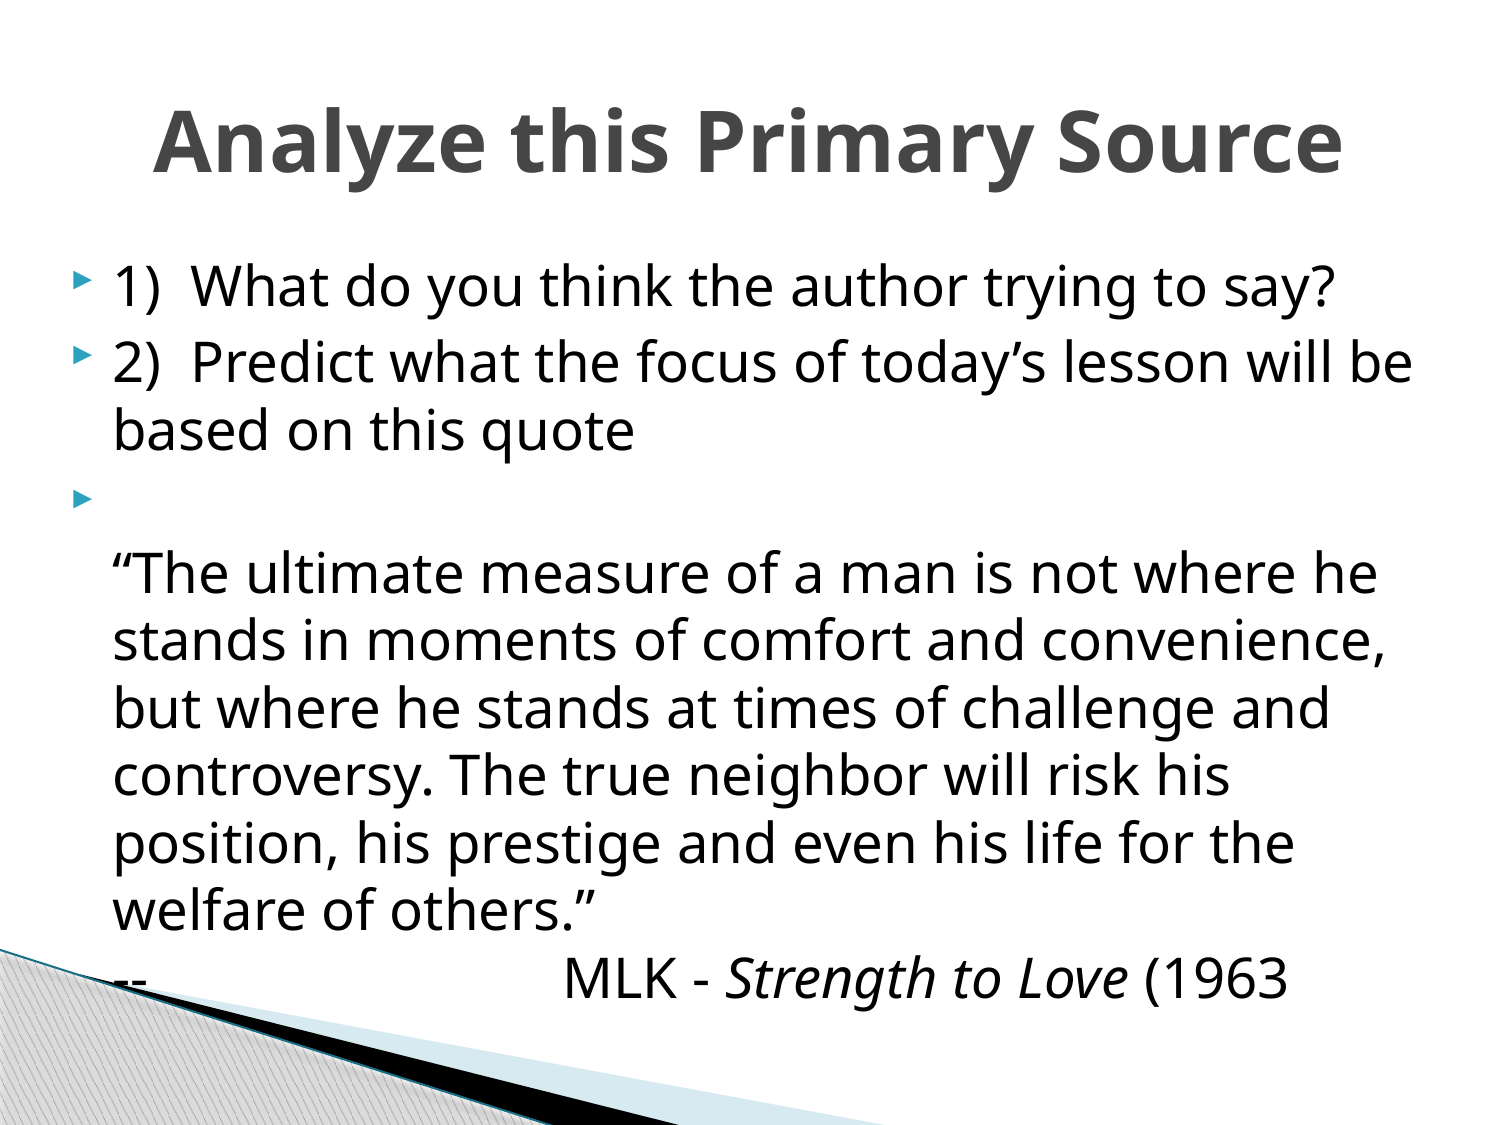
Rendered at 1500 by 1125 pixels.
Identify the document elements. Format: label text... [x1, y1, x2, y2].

title Analyze this Primary Source [75, 45, 1425, 233]
list 1) What do you think the author trying to say? 2) Predict what the focus of today’s lesson will be based on this quote “The ultimate measure of a man is not where he stands in moments of comfort and convenience, but where he stands at times of challenge and controversy. The true neighbor will risk his position, his prestige and even his life for the welfare of others.” -- MLK - Strength to Love (1963 [37, 243, 1463, 1125]
